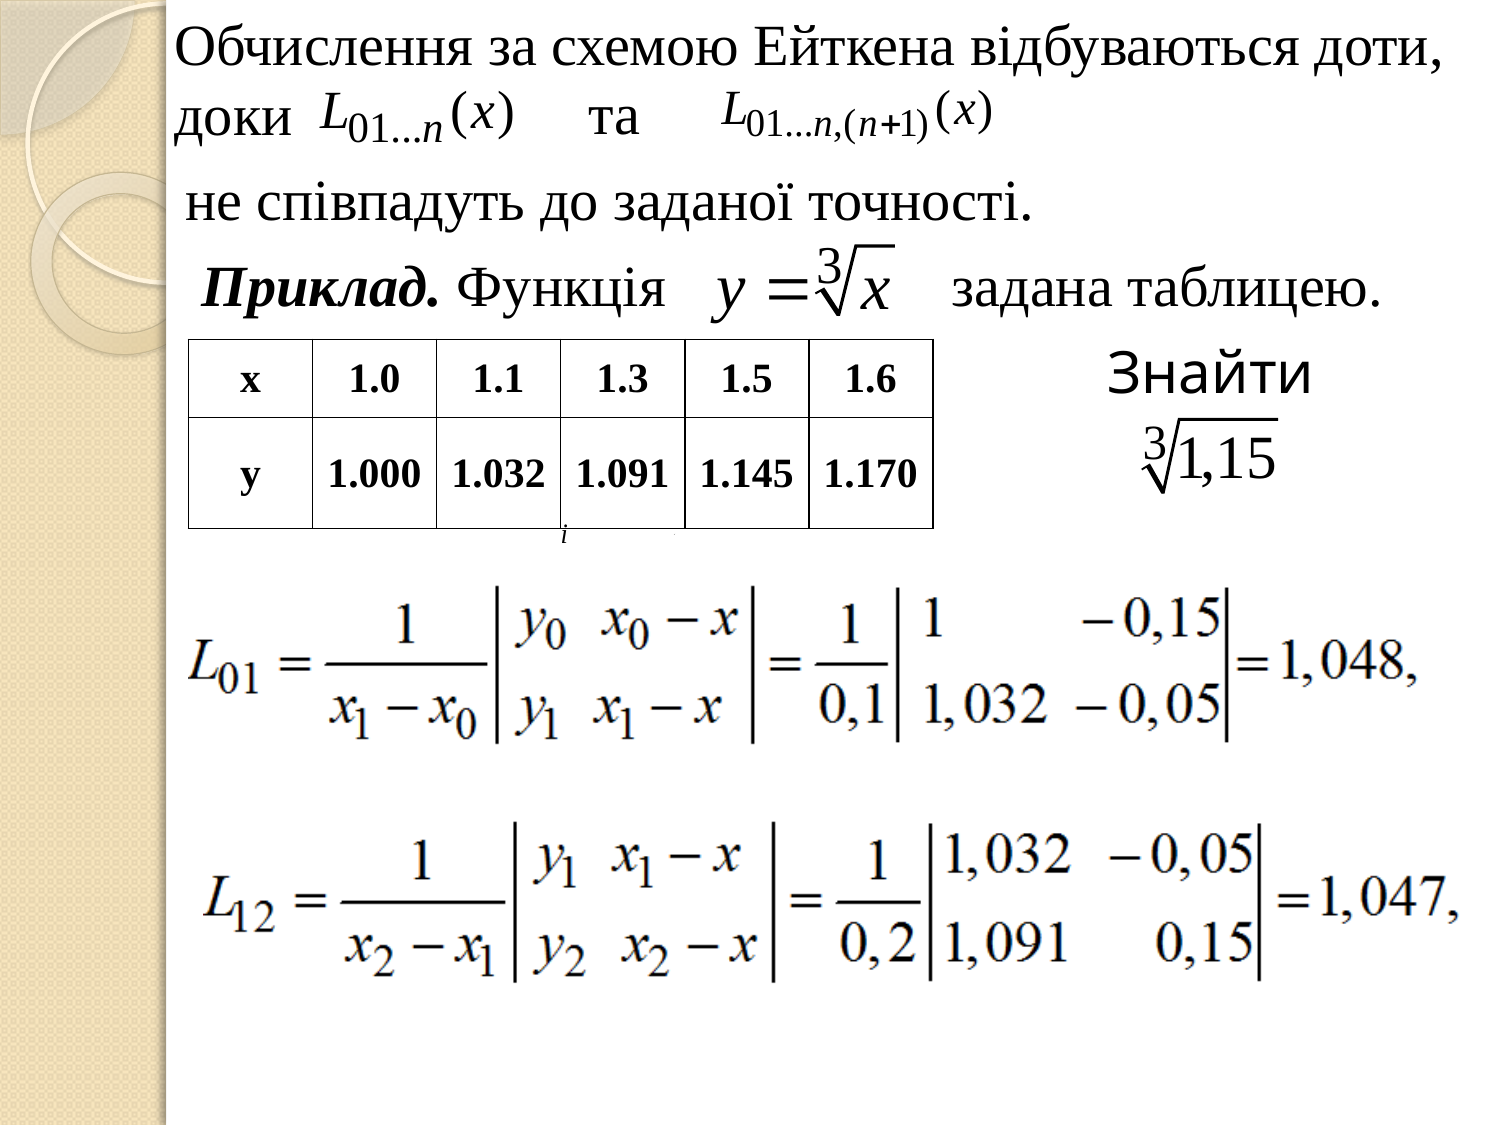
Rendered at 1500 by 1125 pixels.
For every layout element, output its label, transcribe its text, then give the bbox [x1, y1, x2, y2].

table_header х [189, 340, 312, 417]
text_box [557, 520, 573, 550]
table_header 1.3 [561, 340, 684, 417]
text_box та [574, 68, 656, 154]
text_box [312, 77, 521, 154]
text_box Приклад. Функція задана таблицею. [187, 240, 695, 325]
table_cell 1.145 [686, 418, 808, 528]
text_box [702, 229, 906, 337]
table_header 1.6 [810, 340, 932, 417]
table_cell у [189, 418, 312, 528]
table_cell 1.000 [313, 418, 436, 528]
table_header 1.0 [313, 340, 436, 417]
table_cell 1.032 [437, 418, 560, 528]
table_header 1.1 [437, 340, 560, 417]
text_box Приклад. Функція задана таблицею. [912, 240, 1500, 325]
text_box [714, 77, 999, 154]
text_box не співпадуть до заданої точності. [170, 154, 1050, 240]
table_cell 1.091 [561, 418, 684, 528]
text_box Знайти [1092, 328, 1329, 413]
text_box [1132, 408, 1289, 504]
picture [203, 809, 1464, 988]
table_header 1.5 [686, 340, 808, 417]
picture [188, 582, 1424, 755]
text_box Обчислення за схемою Ейткена відбуваються доти, доки [159, 1, 1500, 155]
table_cell 1.170 [810, 418, 932, 528]
